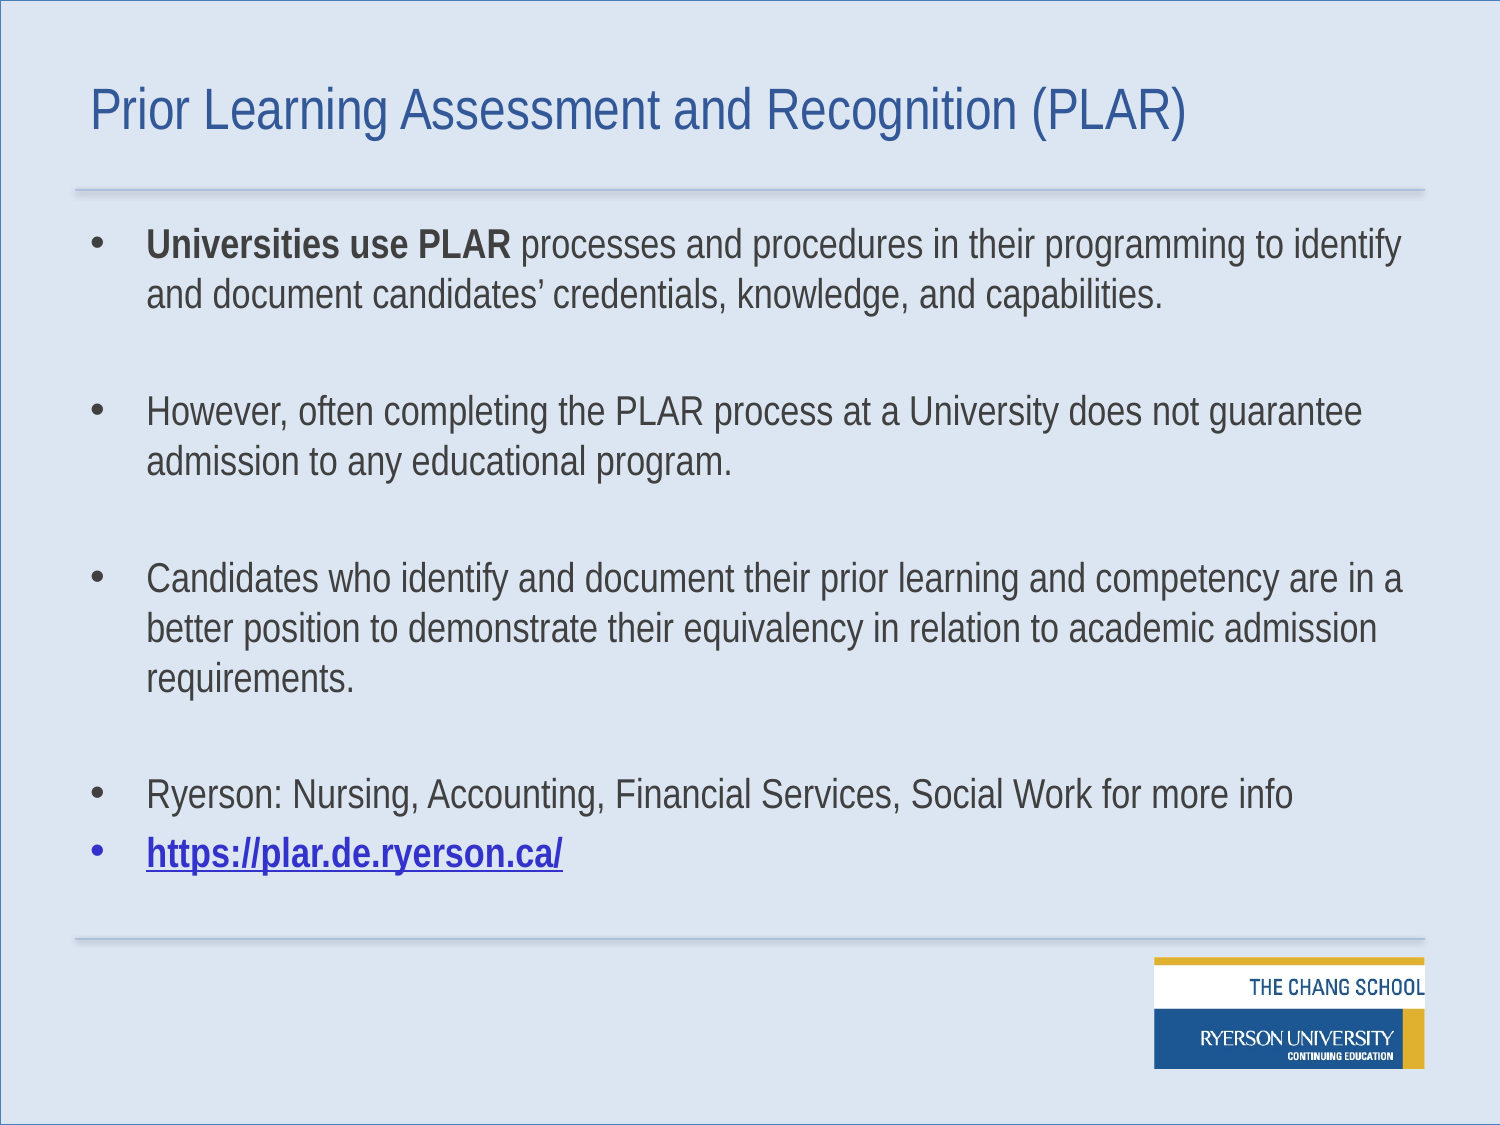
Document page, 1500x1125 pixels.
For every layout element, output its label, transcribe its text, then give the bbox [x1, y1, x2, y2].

picture [1154, 961, 1425, 1069]
list Universities use PLAR processes and procedures in their programming to identify and document candidates’ credentials, knowledge, and capabilities. However, often completing the PLAR process at a University does not guarantee admission to any educational program. Candidates who identify and document their prior learning and competency are in a better position to demonstrate their equivalency in relation to academic admission requirements. Ryerson: Nursing, Accounting, Financial Services, Social Work for more info https://plar.de.ryerson.ca/ [74, 209, 1426, 961]
title Prior Learning Assessment and Recognition (PLAR) [74, 44, 1426, 169]
